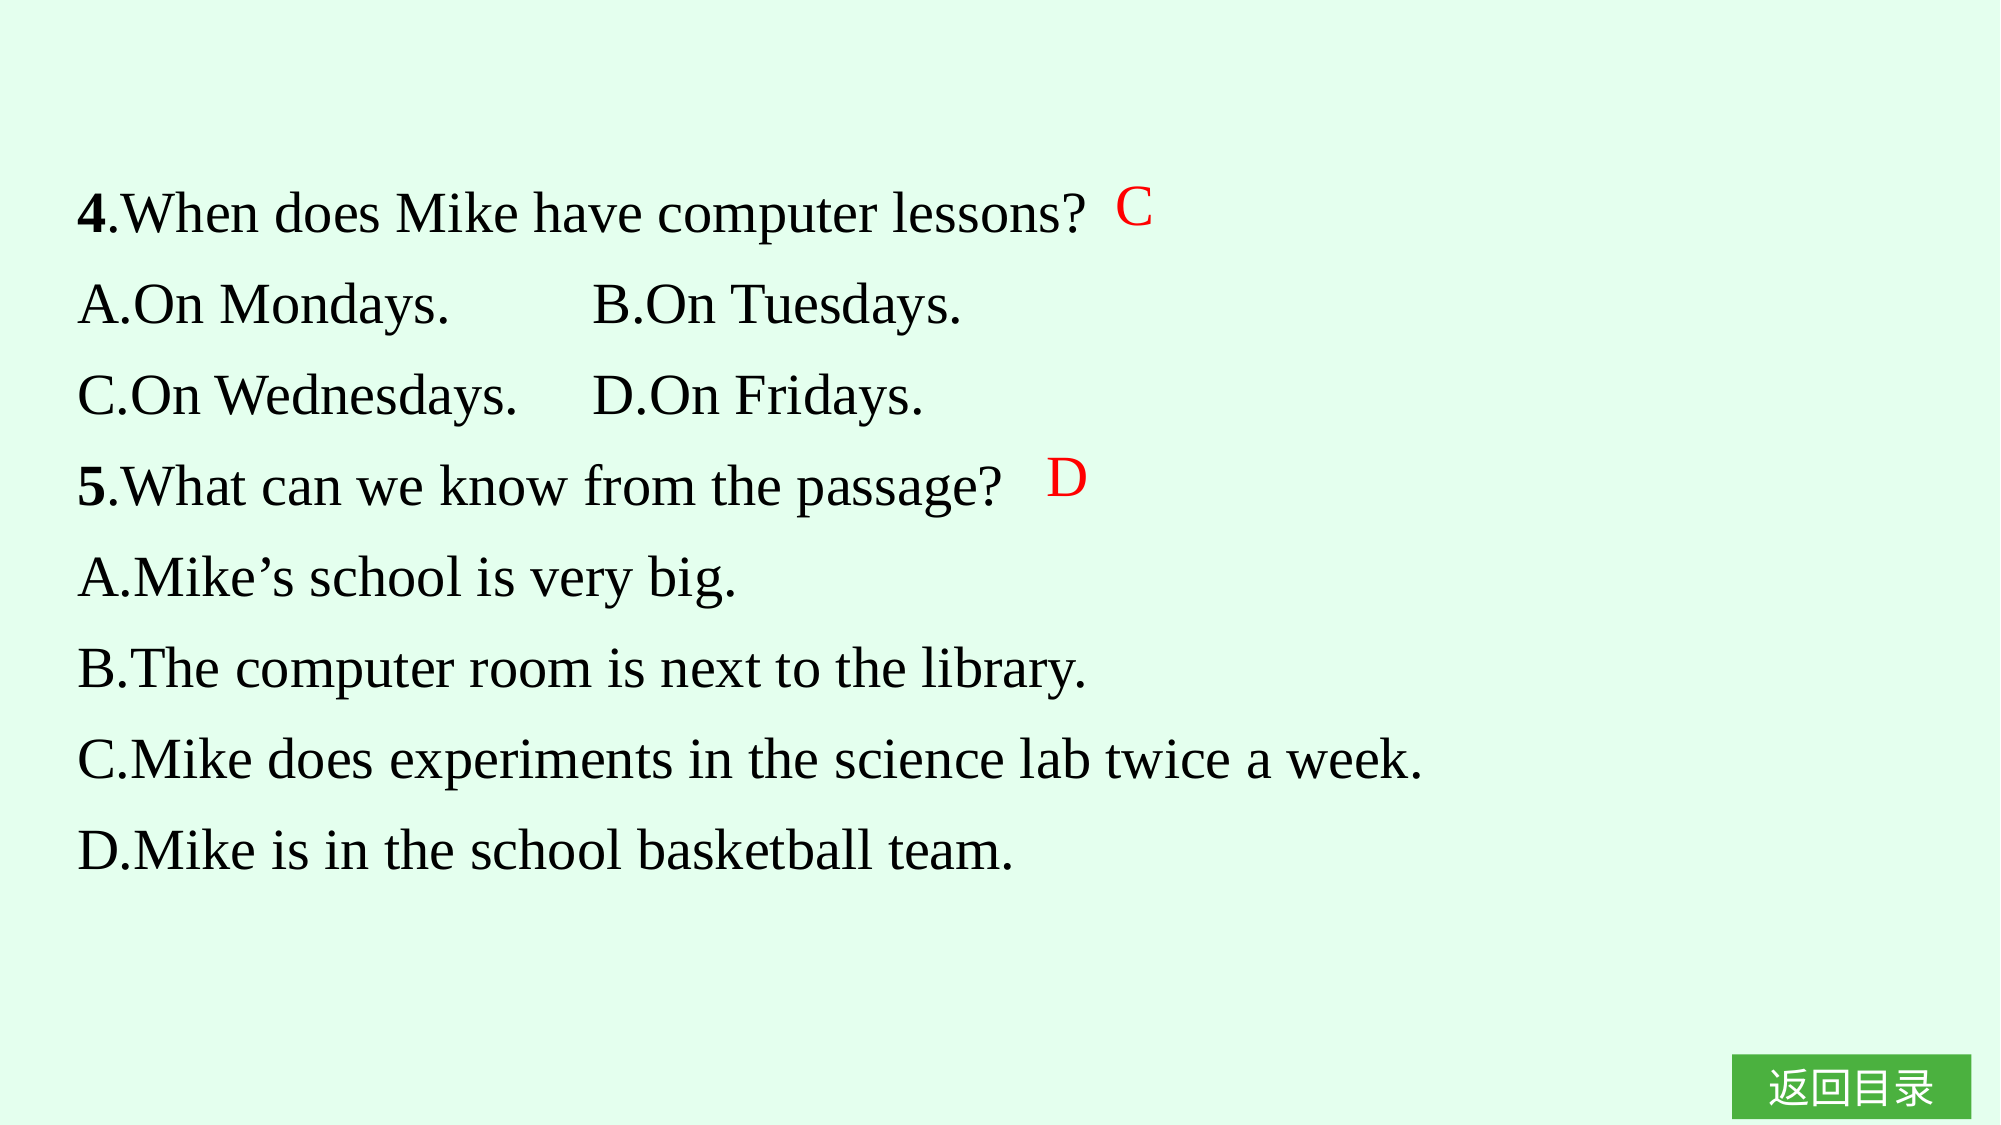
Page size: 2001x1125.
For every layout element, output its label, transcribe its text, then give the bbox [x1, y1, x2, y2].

text_box C [1101, 159, 1170, 245]
text_box 4.When does Mike have computer lessons? A.On Mondays. B.On Tuesdays. C.On Wednesdays. D.On Fridays. 5.What can we know from the passage? A.Mike’s school is very big. B.The computer room is next to the library. C.Mike does experiments in the science lab twice a week. D.Mike is in the school basketball team. [62, 145, 1938, 889]
text_box D [1031, 430, 1104, 516]
